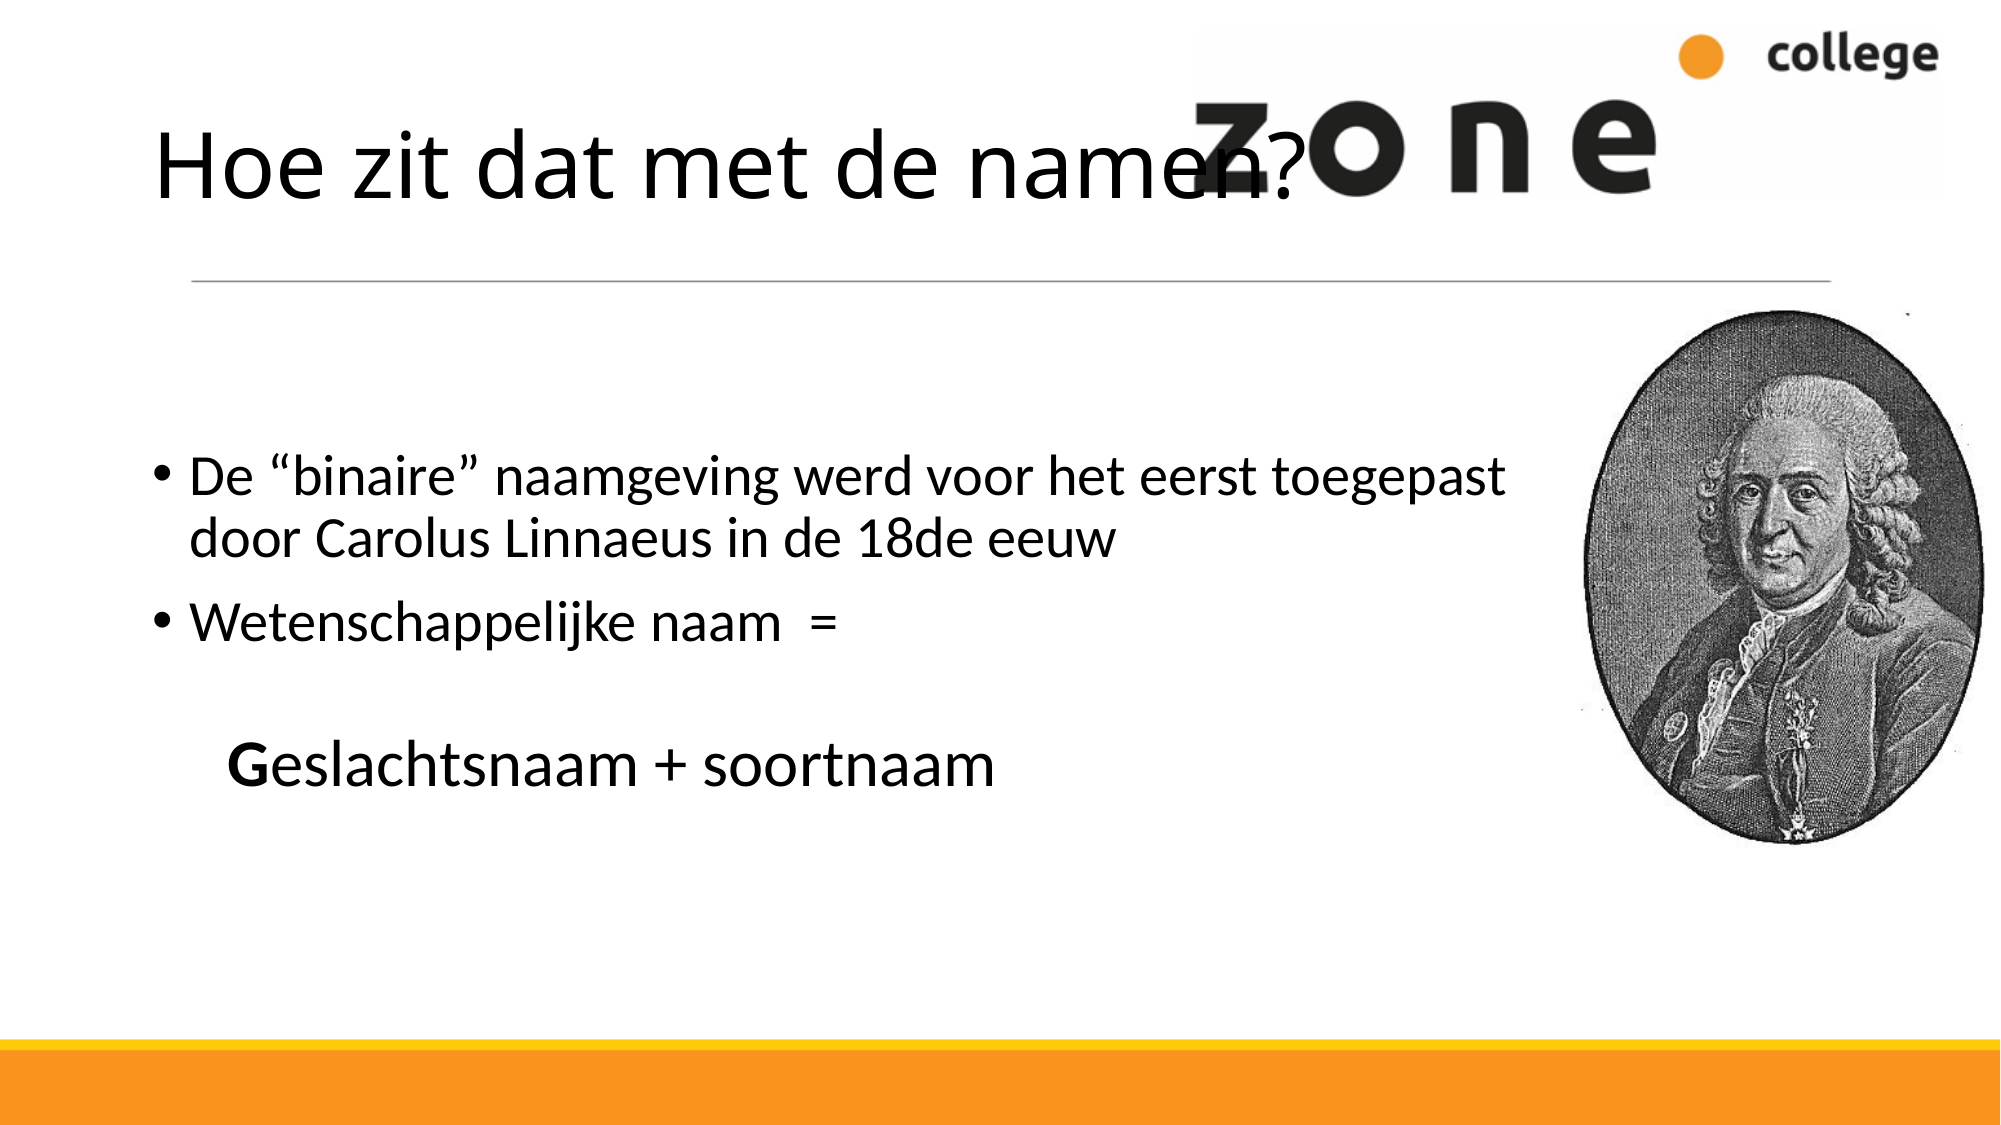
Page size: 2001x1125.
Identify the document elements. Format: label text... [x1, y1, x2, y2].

list De “binaire” naamgeving werd voor het eerst toegepast door Carolus Linnaeus in de 18de eeuw Wetenschappelijke naam = Geslachtsnaam + soortnaam [137, 437, 1537, 1125]
title Hoe zit dat met de namen? [137, 59, 1863, 278]
picture [0, 0, 2001, 1125]
